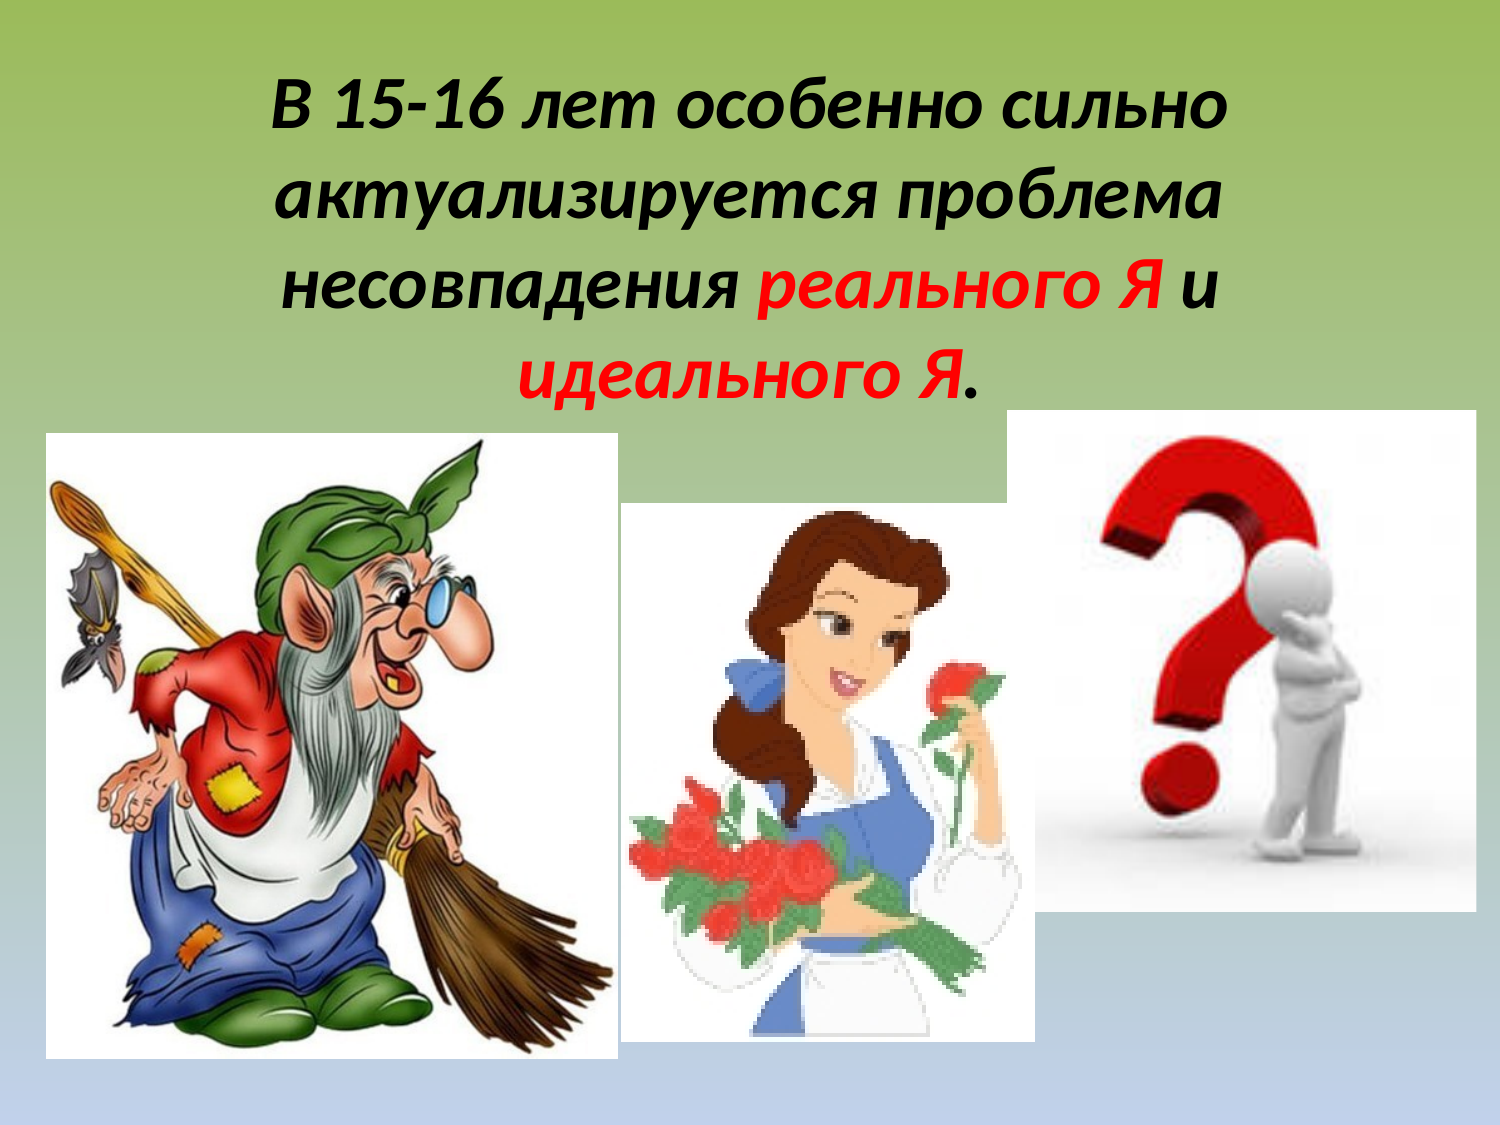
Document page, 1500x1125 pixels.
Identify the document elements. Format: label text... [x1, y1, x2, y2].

title В 15-16 лет особенно сильно актуализируется проблема несовпадения реального Я и идеального Я. [75, 45, 1425, 422]
picture [46, 433, 618, 1059]
picture [620, 409, 1477, 1042]
